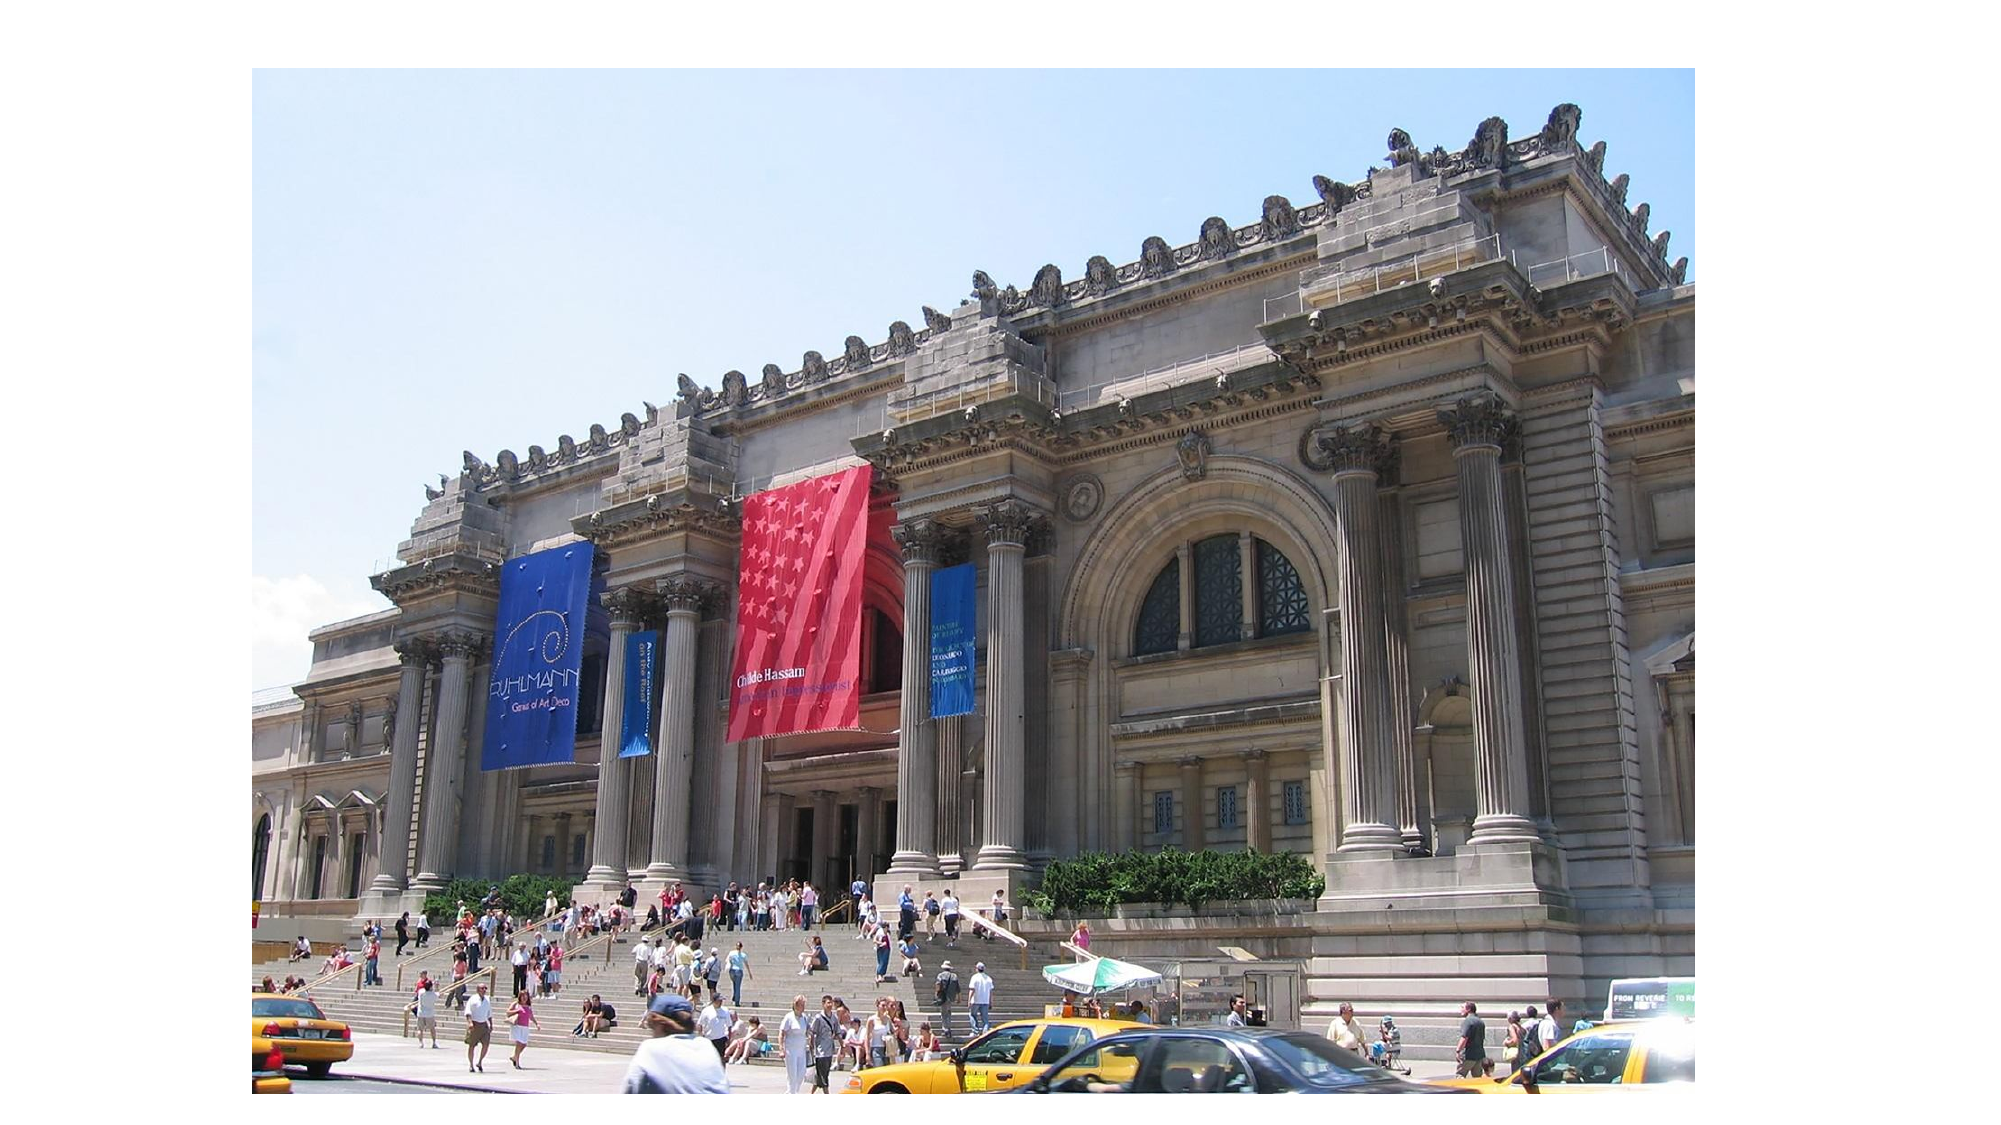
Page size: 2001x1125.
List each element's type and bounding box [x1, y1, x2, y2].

picture [252, 68, 1695, 1094]
